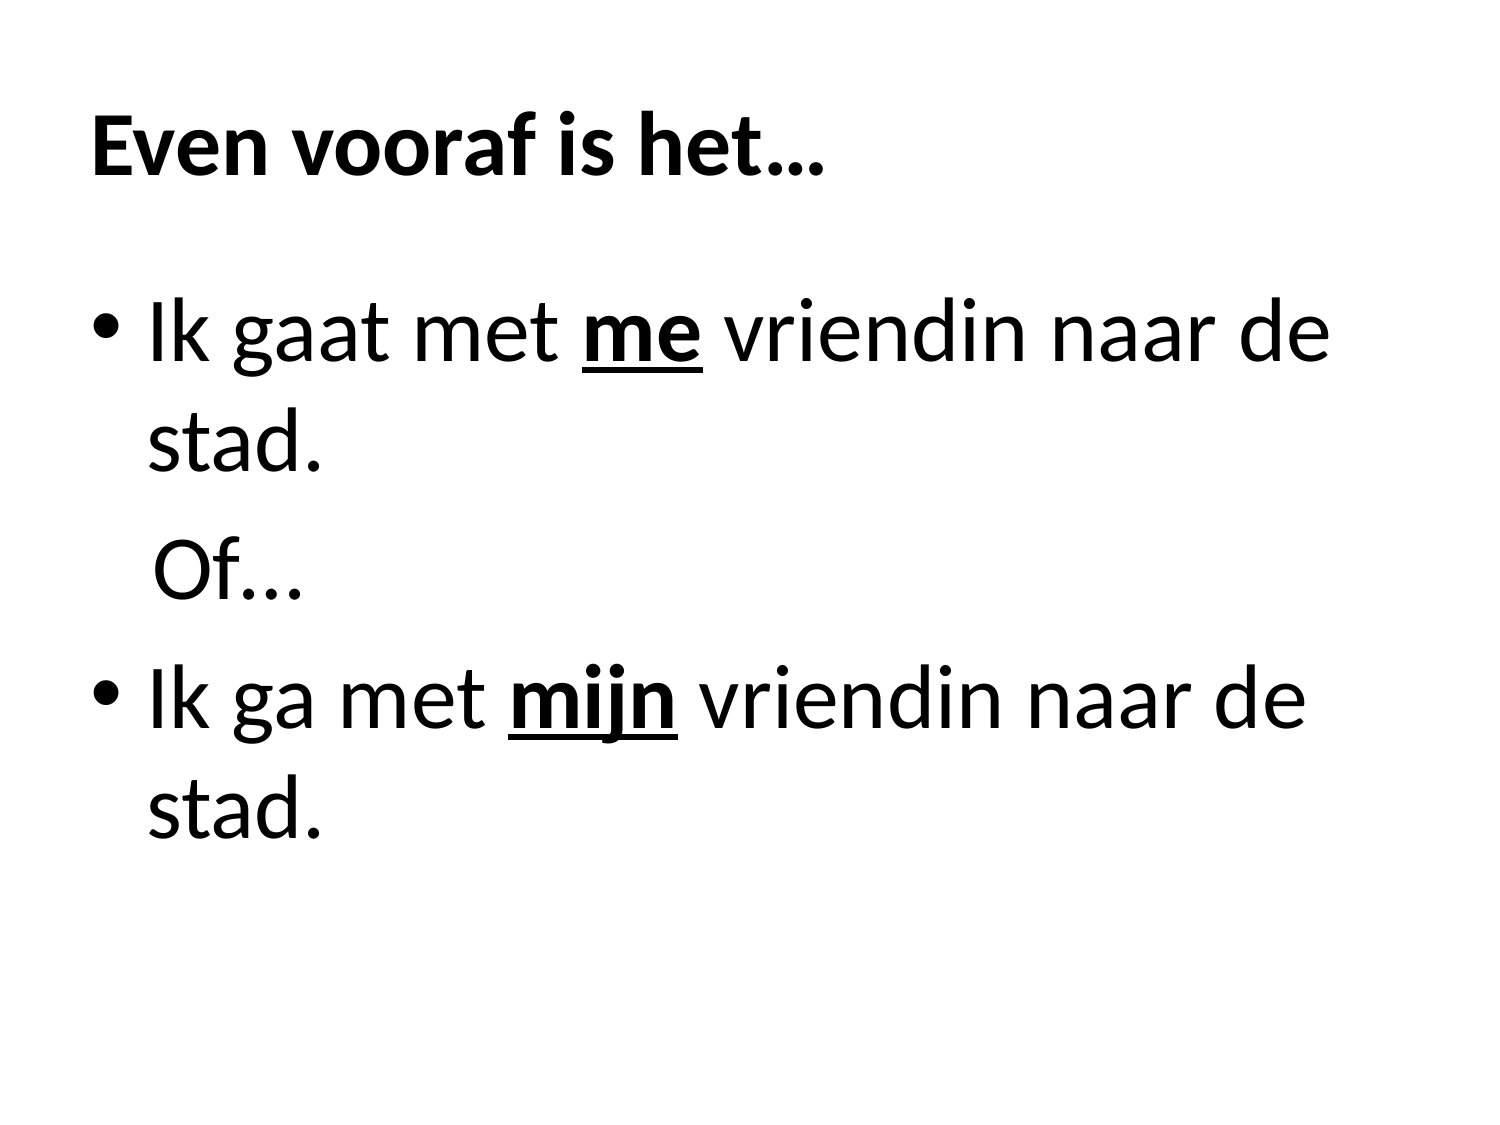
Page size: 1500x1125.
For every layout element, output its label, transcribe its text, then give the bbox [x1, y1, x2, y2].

list Ik gaat met me vriendin naar de stad. Of… Ik ga met mijn vriendin naar de stad. [75, 262, 1425, 1005]
title Even vooraf is het… [75, 45, 1425, 233]
